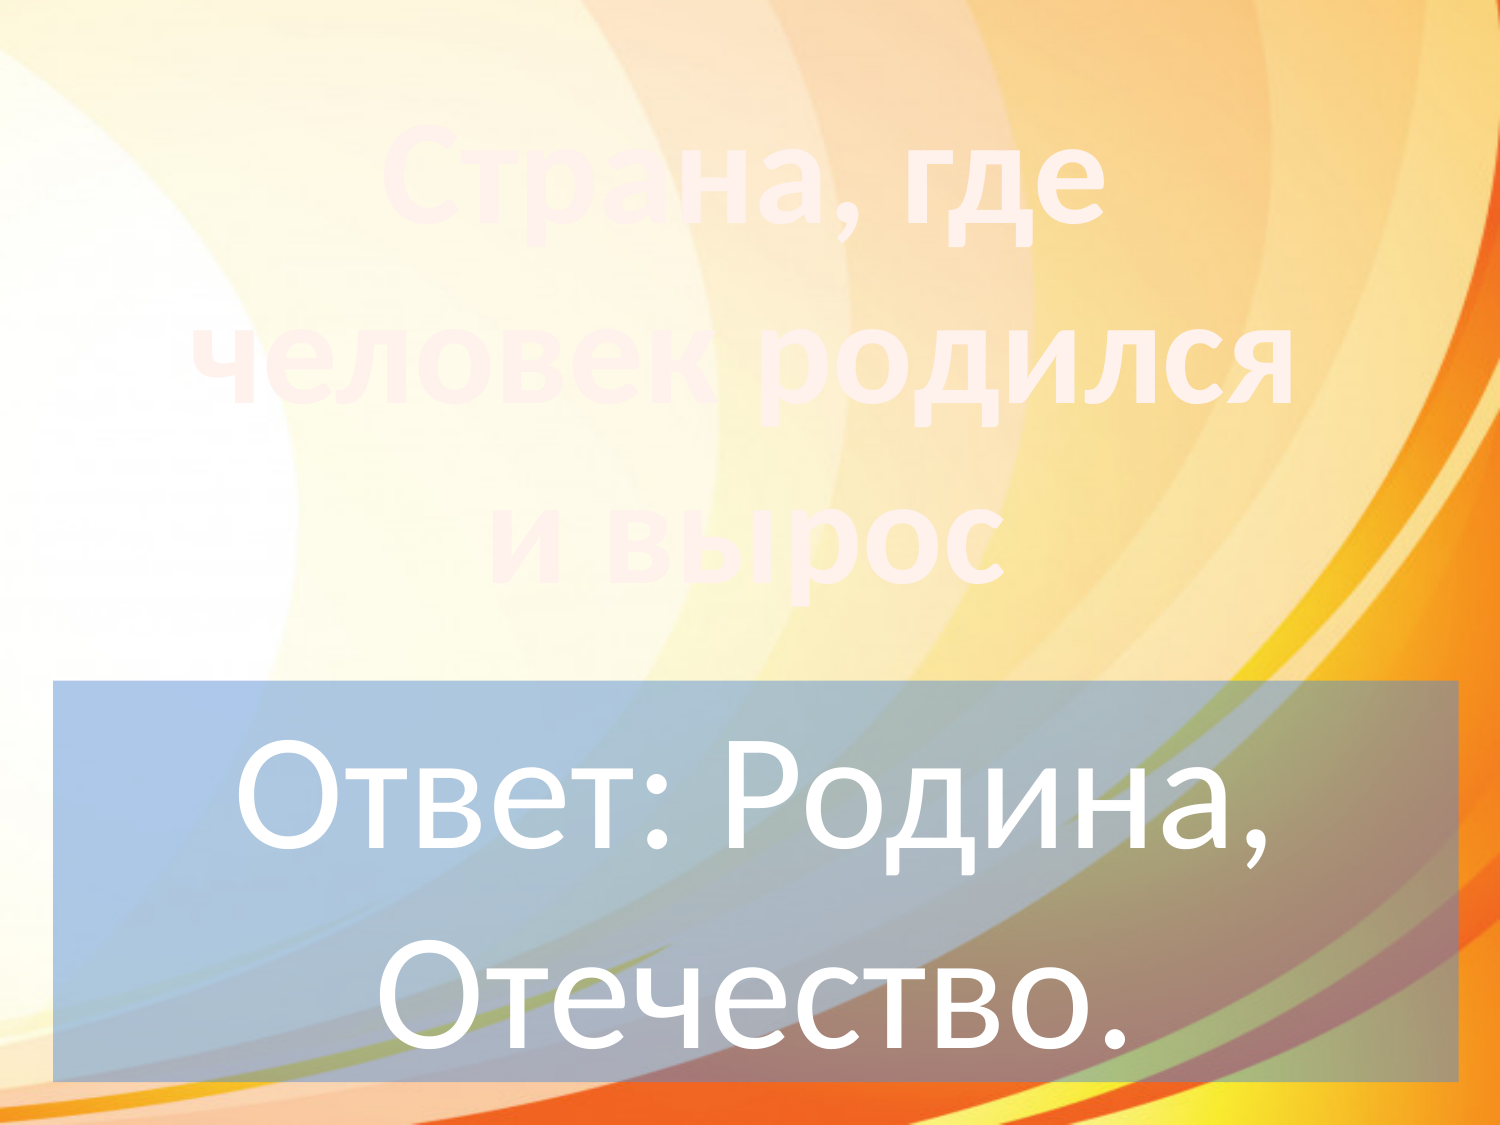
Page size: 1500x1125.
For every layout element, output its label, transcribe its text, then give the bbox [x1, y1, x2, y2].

text_box Ответ: Родина, Отечество. [51, 679, 1461, 1084]
text_box Страна, где человек родился и вырос [147, 66, 1343, 622]
picture [0, 0, 1500, 1125]
